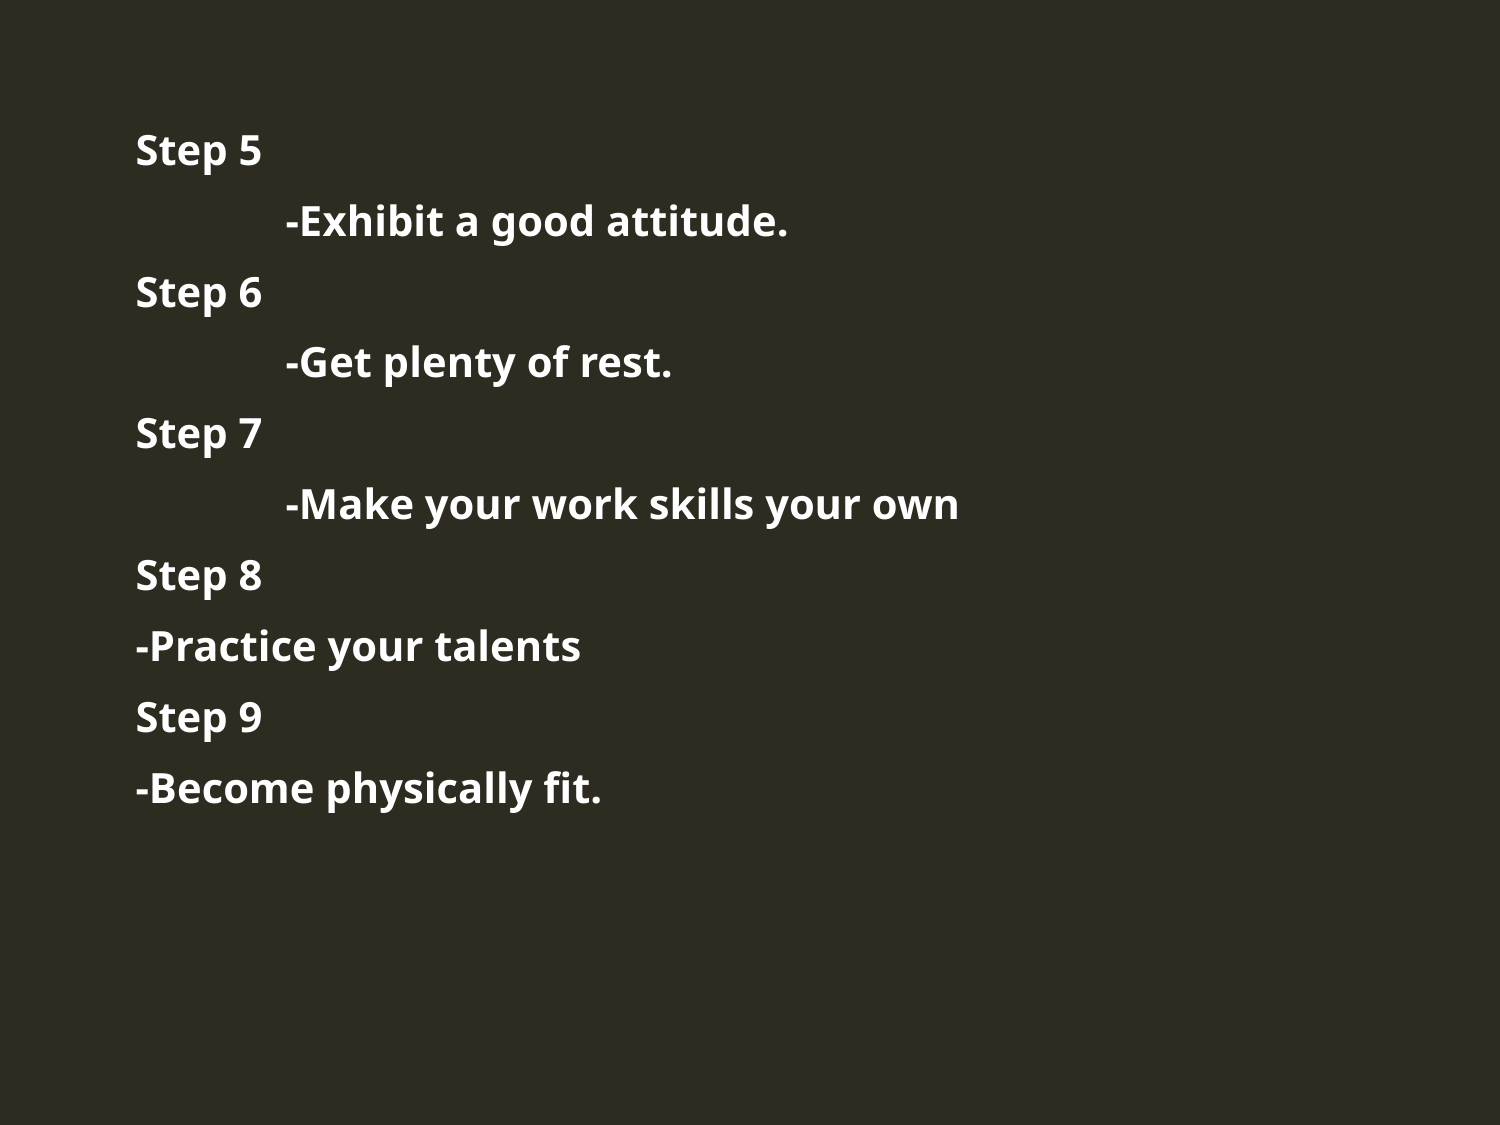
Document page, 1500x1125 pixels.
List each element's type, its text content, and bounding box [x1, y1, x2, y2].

text_box Step 5 -Exhibit a good attitude. Step 6 -Get plenty of rest. Step 7 -Make your work skills your own Step 8 -Practice your talents Step 9 -Become physically fit. [120, 116, 1296, 924]
